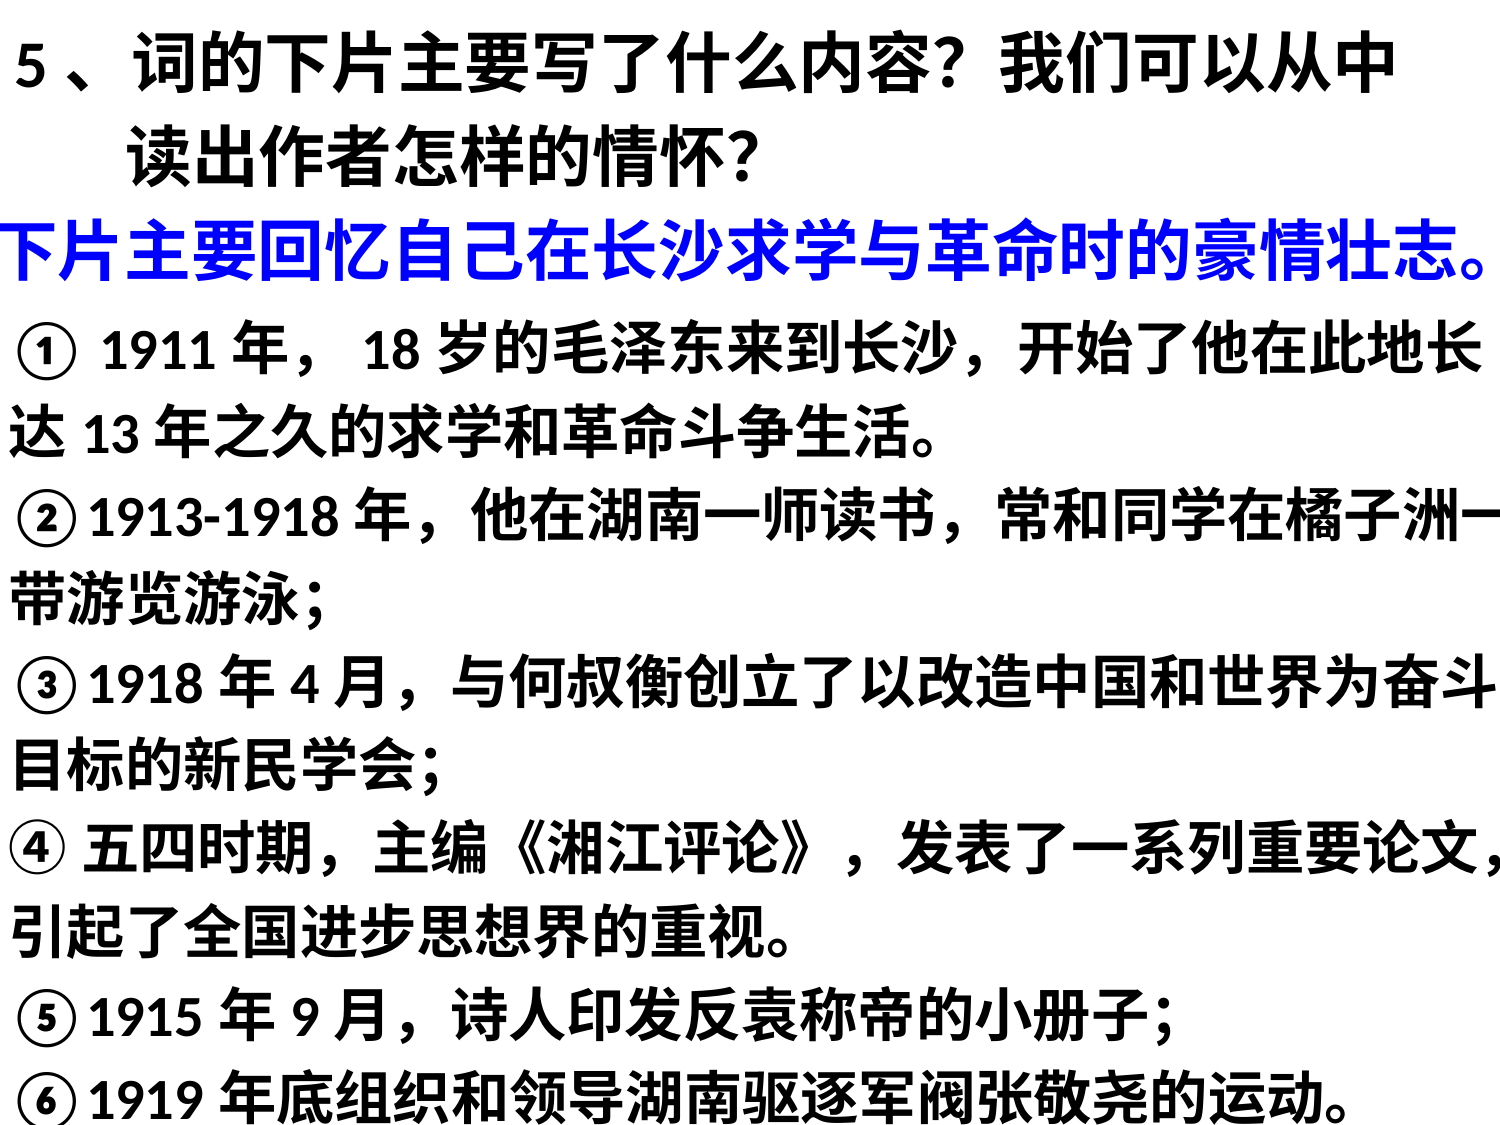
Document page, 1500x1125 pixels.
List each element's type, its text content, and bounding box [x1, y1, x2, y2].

text_box 下片主要回忆自己在长沙求学与革命时的豪情壮志。 [0, 160, 1500, 290]
text_box ① 1911年，18岁的毛泽东来到长沙，开始了他在此地长达13年之久的求学和革命斗争生活。 ②1913-1918年，他在湖南一师读书，常和同学在橘子洲一带游览游泳； ③1918年4月，与何叔衡创立了以改造中国和世界为奋斗目标的新民学会； ④五四时期，主编《湘江评论》，发表了一系列重要论文，引起了全国进步思想界的重视。 ⑤1915年9月，诗人印发反袁称帝的小册子； ⑥1919年底组织和领导湖南驱逐军阀张敬尧的运动。 [0, 290, 1500, 1125]
text_box 5、词的下片主要写了什么内容？我们可以从中读出作者怎样的情怀？ [0, 0, 1459, 160]
